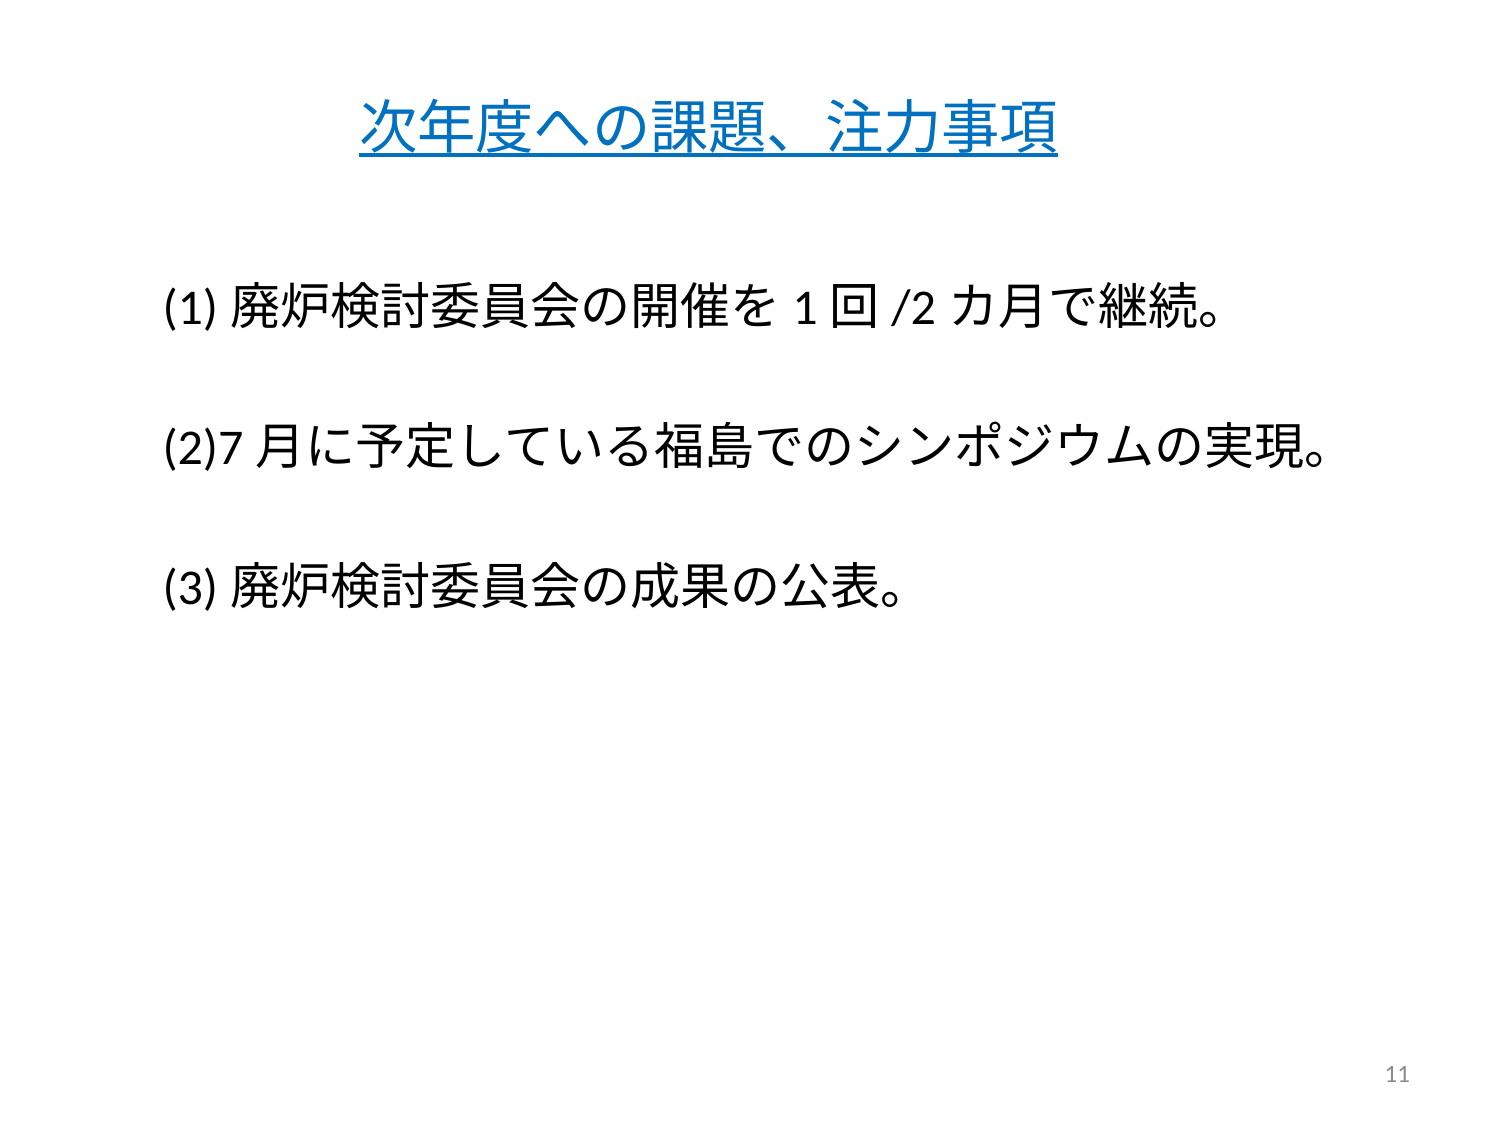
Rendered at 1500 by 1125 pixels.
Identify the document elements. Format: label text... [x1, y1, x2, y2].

title 次年度への課題、注力事項 [242, 78, 1176, 173]
slide_number 11 [1074, 1042, 1425, 1103]
list (1)廃炉検討委員会の開催を1回/2カ月で継続。 (2)7月に予定している福島でのシンポジウムの実現。 (3)廃炉検討委員会の成果の公表。 [147, 267, 1355, 827]
